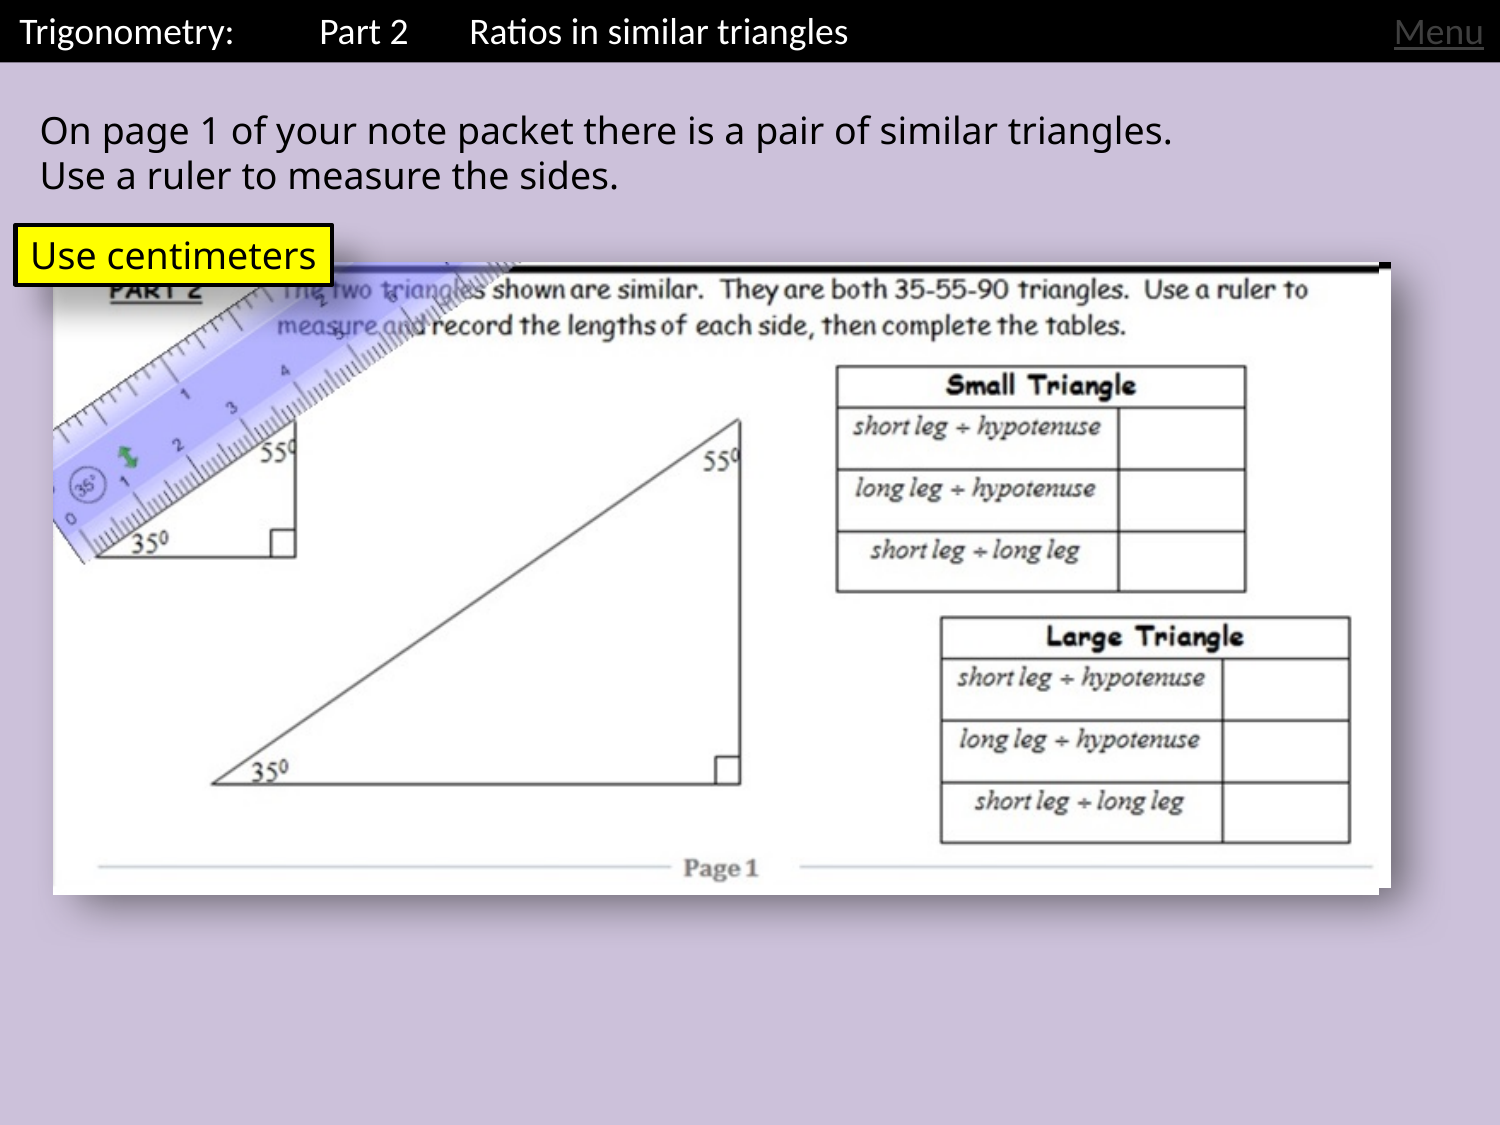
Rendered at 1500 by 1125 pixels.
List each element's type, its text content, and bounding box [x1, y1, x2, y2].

text_box Trigonometry: Part 2 Ratios in similar triangles [4, 0, 935, 105]
picture [53, 262, 1391, 896]
text_box On page 1 of your note packet there is a pair of similar triangles. Use a ruler to measure the sides. [24, 99, 1463, 205]
text_box Use centimeters [15, 224, 332, 285]
text_box [0, 0, 4, 64]
text_box Menu [1379, 0, 1500, 60]
text_box [935, 0, 1500, 64]
